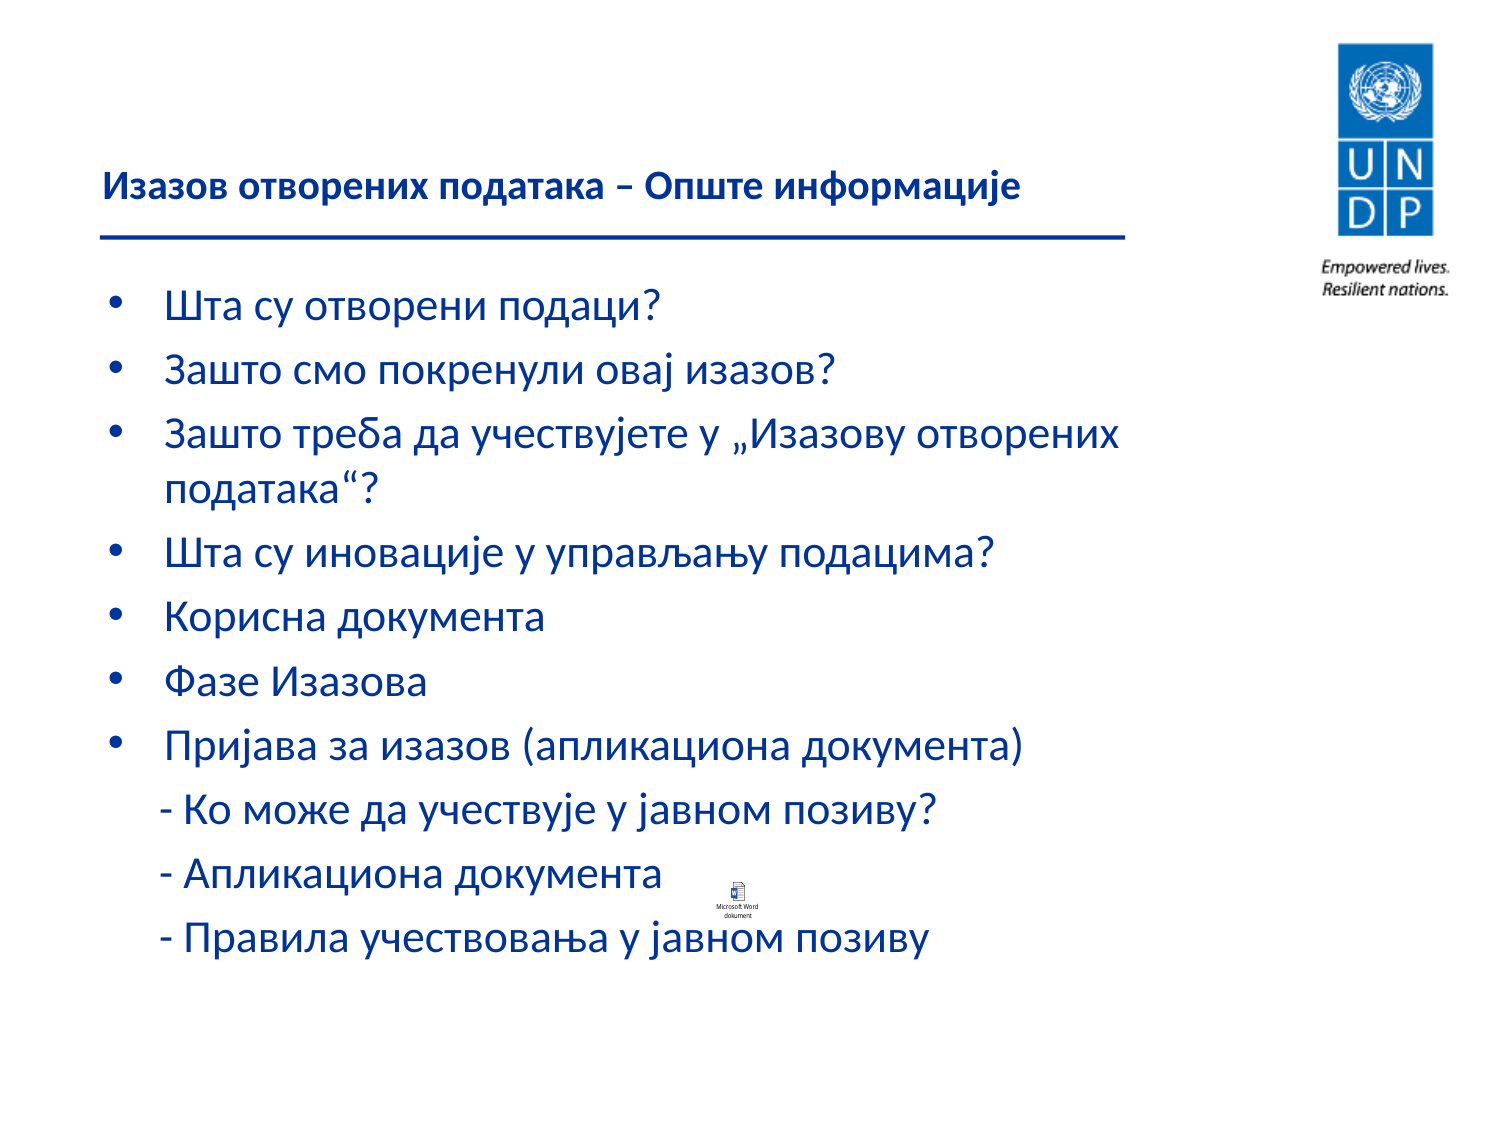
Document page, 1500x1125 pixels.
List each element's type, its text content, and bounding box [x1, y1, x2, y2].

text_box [714, 881, 762, 929]
picture [1312, 37, 1456, 302]
list Изазов отворених података – Опште информације [87, 149, 1163, 236]
list Шта су отворени подаци? Зашто смо покренули овај изазов? Зашто треба да учествујете у „Изазову отворених података“? Шта су иновације у управљању подацима? Корисна документа Фазе Изазова Пријава за изазов (апликациона документа) - Ко може да учествује у јавном позиву? - Апликациона документа - Правила учествовања у јавном позиву [93, 267, 1258, 1000]
